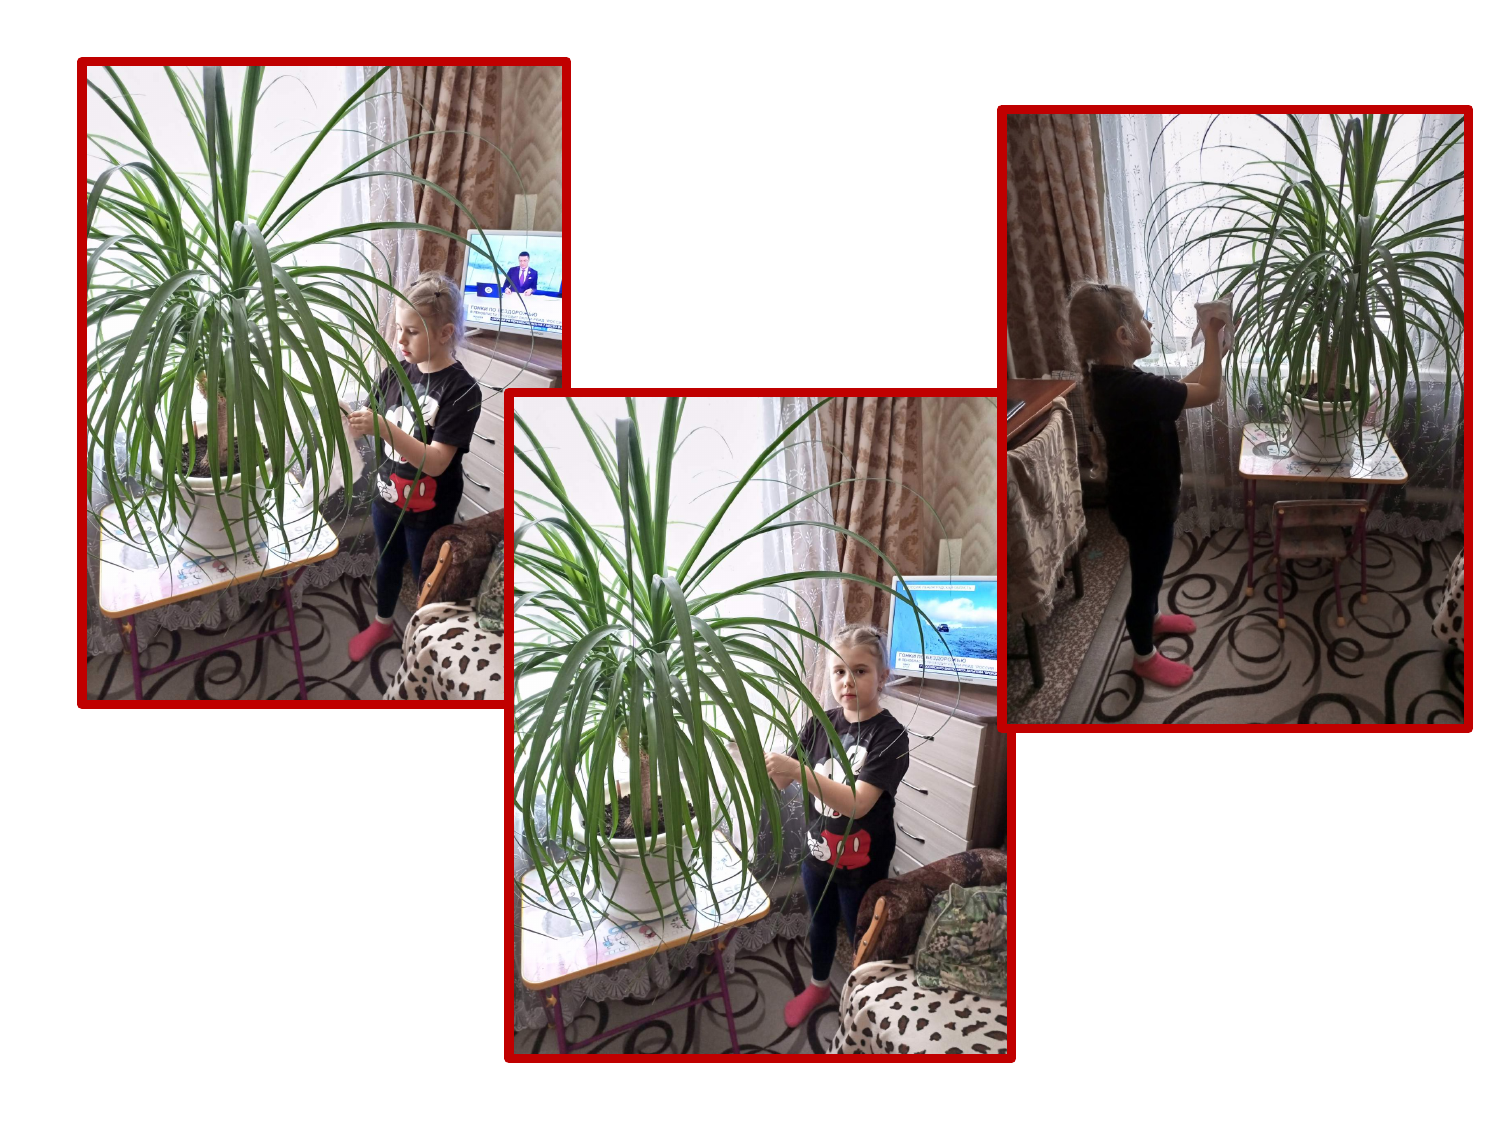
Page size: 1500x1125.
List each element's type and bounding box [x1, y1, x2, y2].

picture [86, 66, 1464, 1055]
